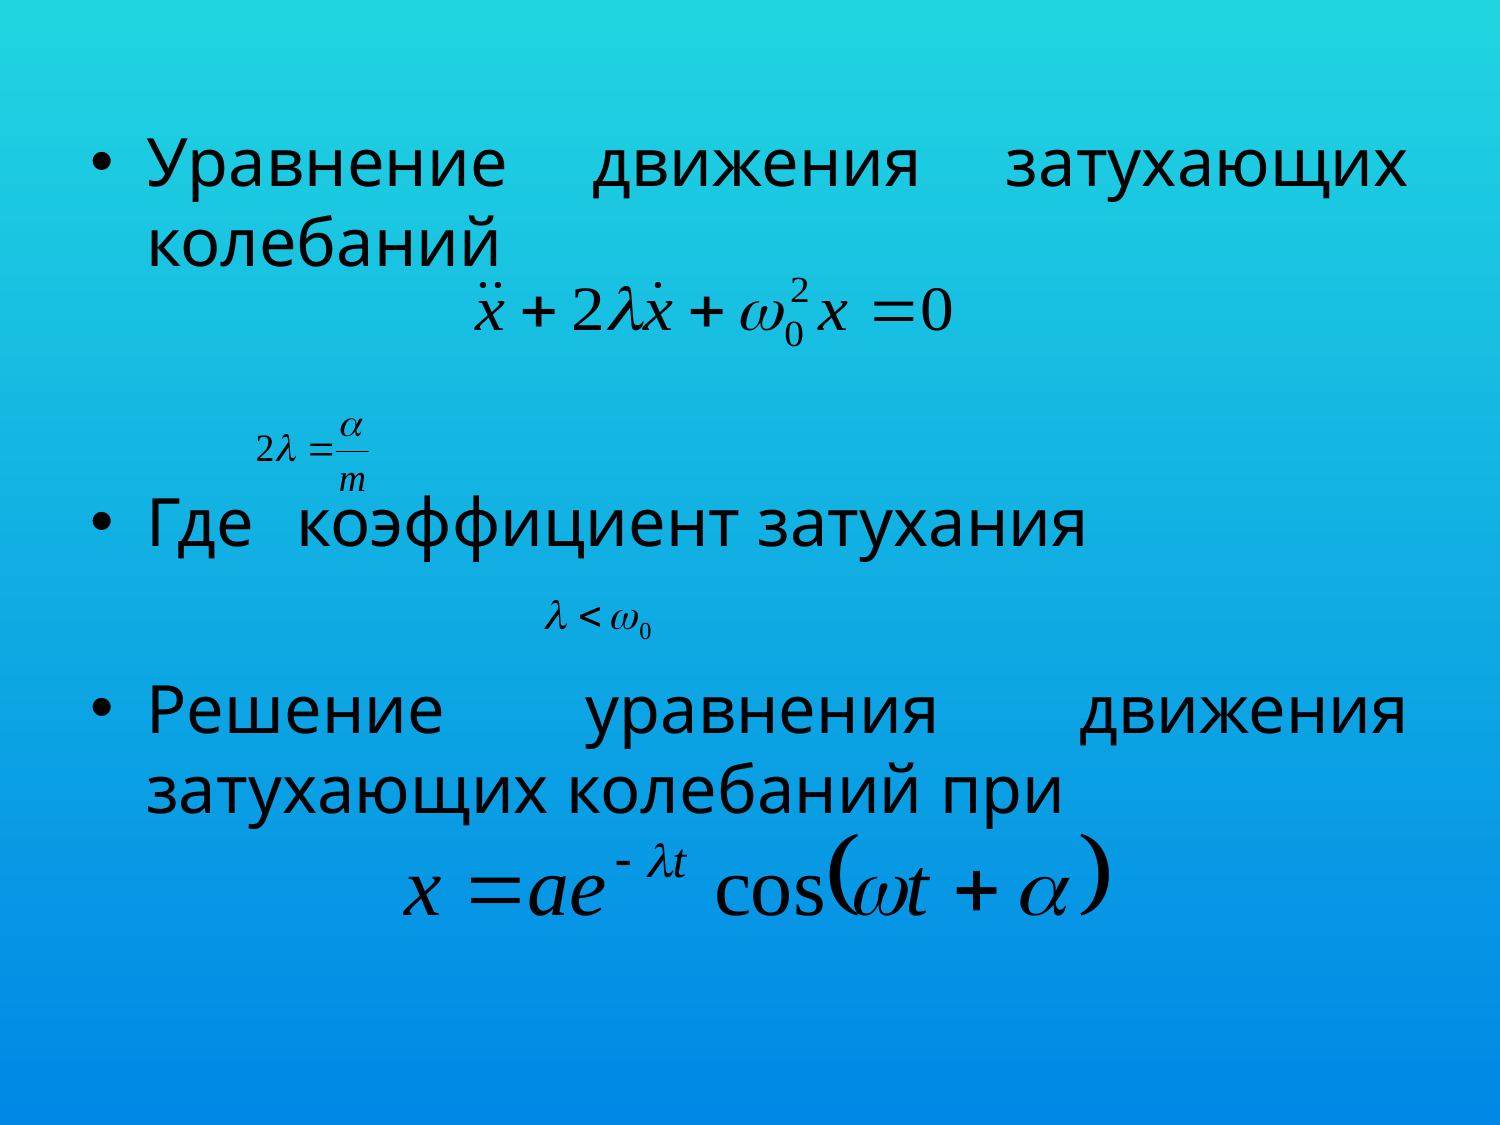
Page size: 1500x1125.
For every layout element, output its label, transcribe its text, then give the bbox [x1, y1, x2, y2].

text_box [387, 824, 1117, 951]
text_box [537, 587, 661, 651]
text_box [249, 399, 376, 501]
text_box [462, 262, 963, 363]
list Уравнение движения затухающих колебаний Где коэффициент затухания Решение уравнения движения затухающих колебаний при [75, 112, 1425, 1005]
